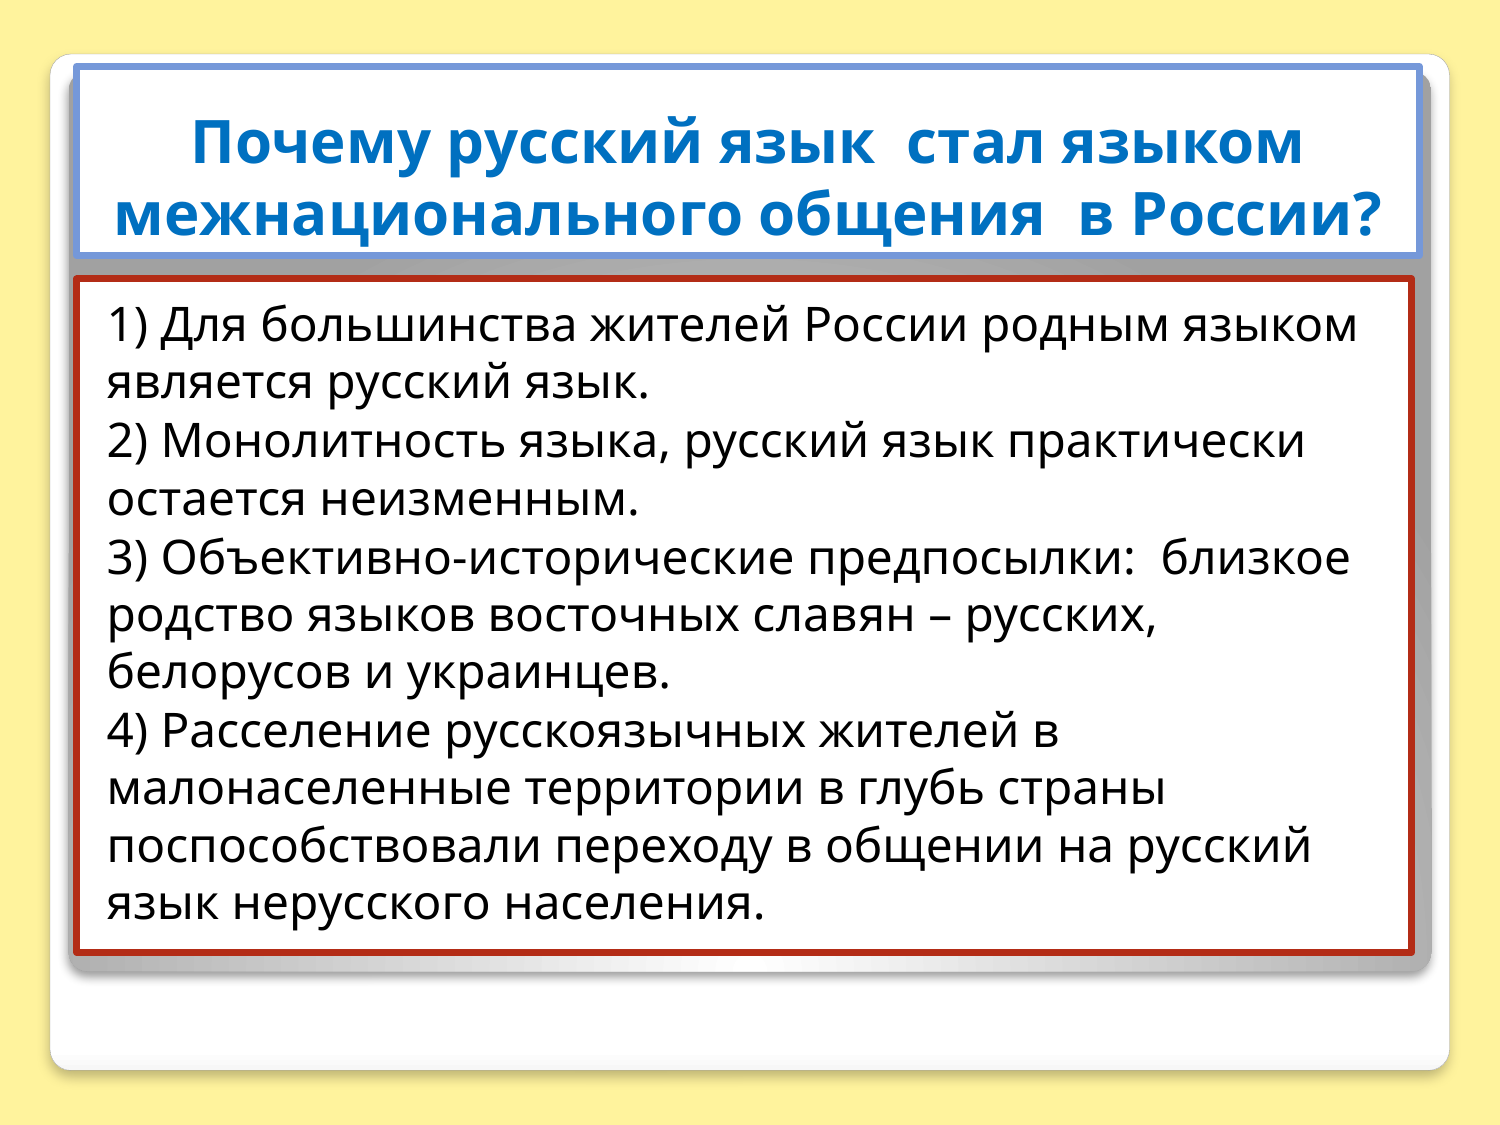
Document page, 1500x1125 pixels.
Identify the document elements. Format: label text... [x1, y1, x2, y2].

list 1) Для большинства жителей России родным языком является русский язык. 2) Монолитность языка, русский язык практически остается неизменным. 3) Объективно-исторические предпосылки: близкое родство языков восточных славян – русских, белорусов и украинцев. 4) Расселение русскоязычных жителей в малонаселенные территории в глубь страны поспособствовали переходу в общении на русский язык нерусского населения. [73, 275, 1415, 956]
title Почему русский язык стал языком межнационального общения в России? [73, 63, 1423, 259]
